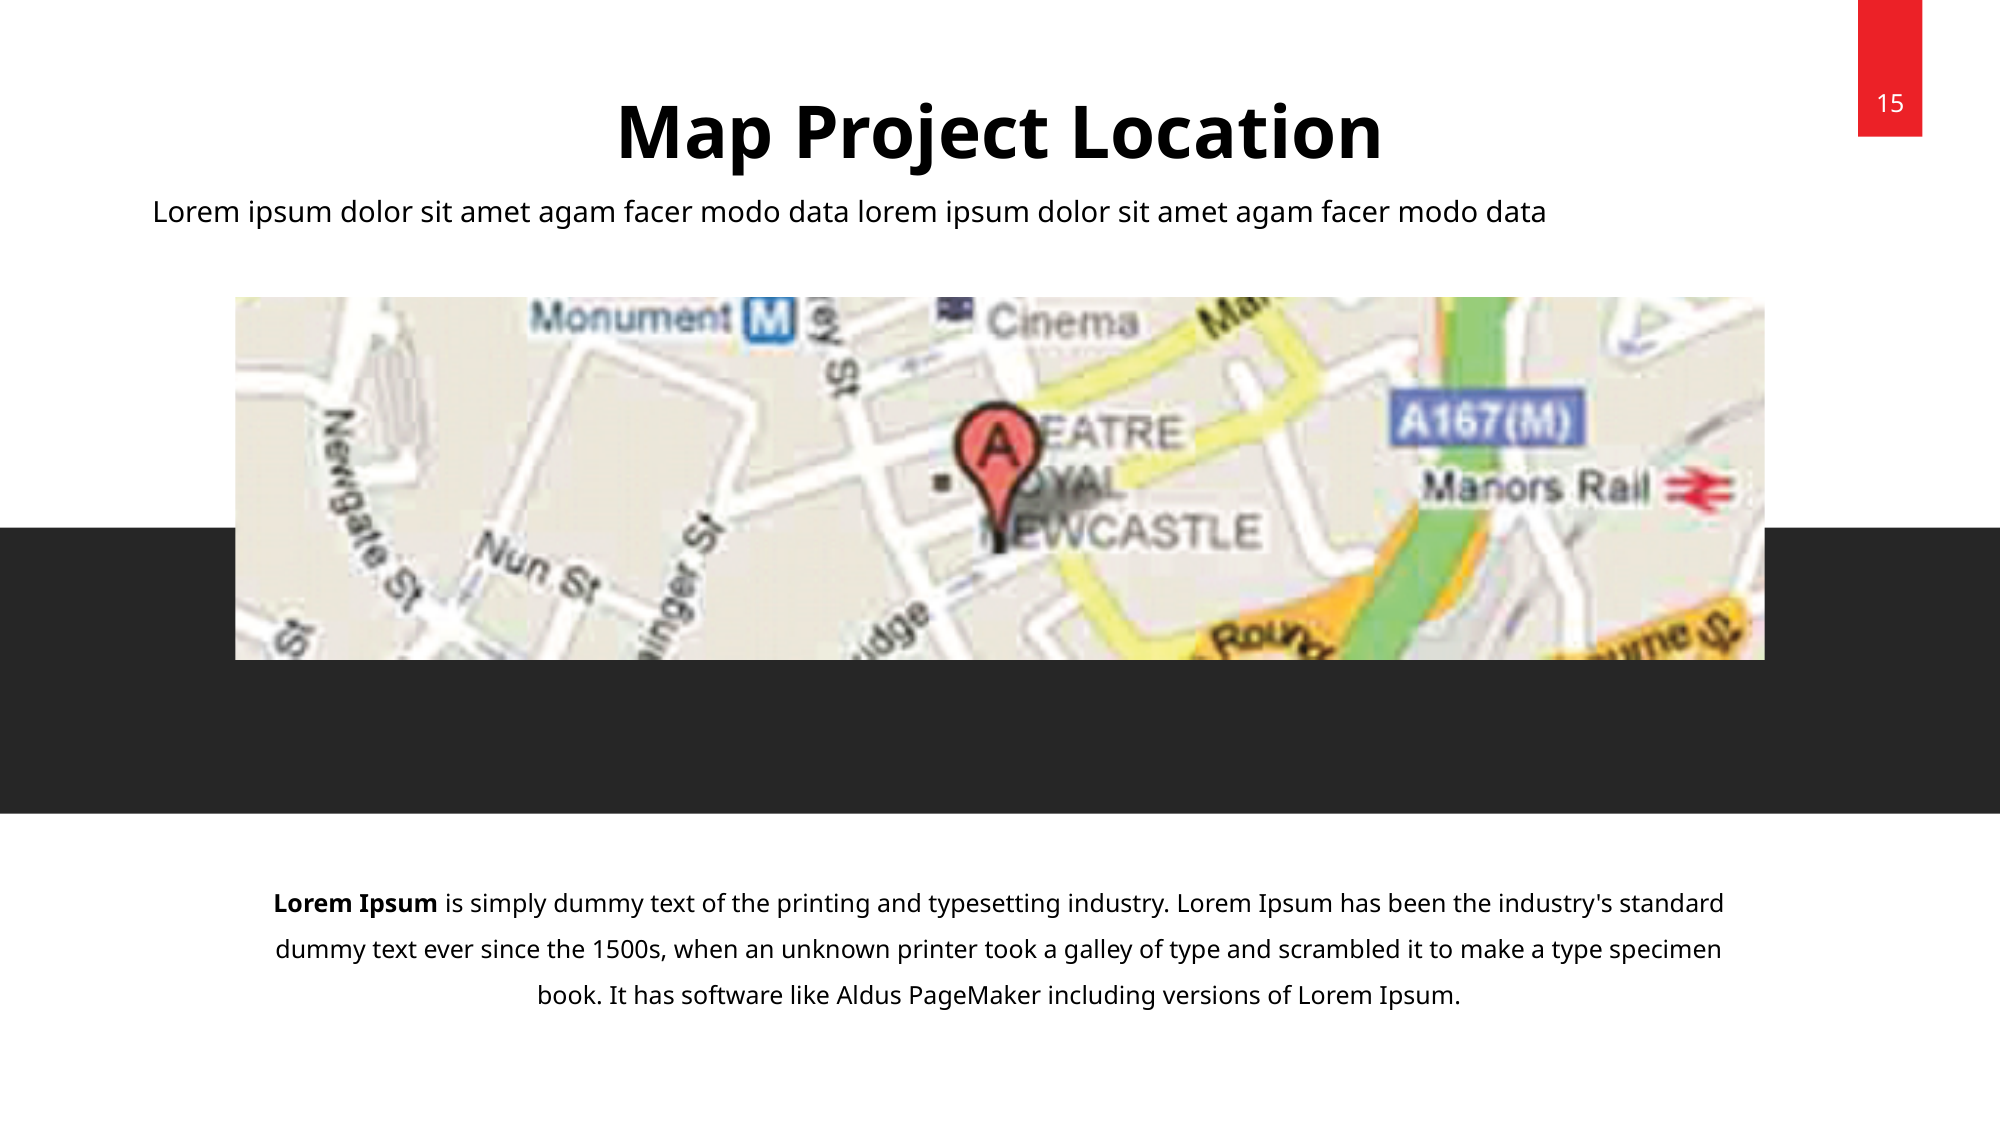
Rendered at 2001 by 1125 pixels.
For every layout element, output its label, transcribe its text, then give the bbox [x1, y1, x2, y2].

picture [235, 297, 1765, 660]
text_box Lorem Ipsum is simply dummy text of the printing and typesetting industry. Lorem Ipsum has been the industry's standard dummy text ever since the 1500s, when an unknown printer took a galley of type and scrambled it to make a type specimen book. It has software like Aldus PageMaker including versions of Lorem Ipsum. [235, 864, 1765, 1017]
subtitle Lorem ipsum dolor sit amet agam facer modo data lorem ipsum dolor sit amet agam facer modo data [137, 186, 1863, 227]
title Map Project Location [137, 78, 1863, 186]
text_box [0, 527, 2000, 815]
slide_number 15 [1863, 78, 1927, 130]
